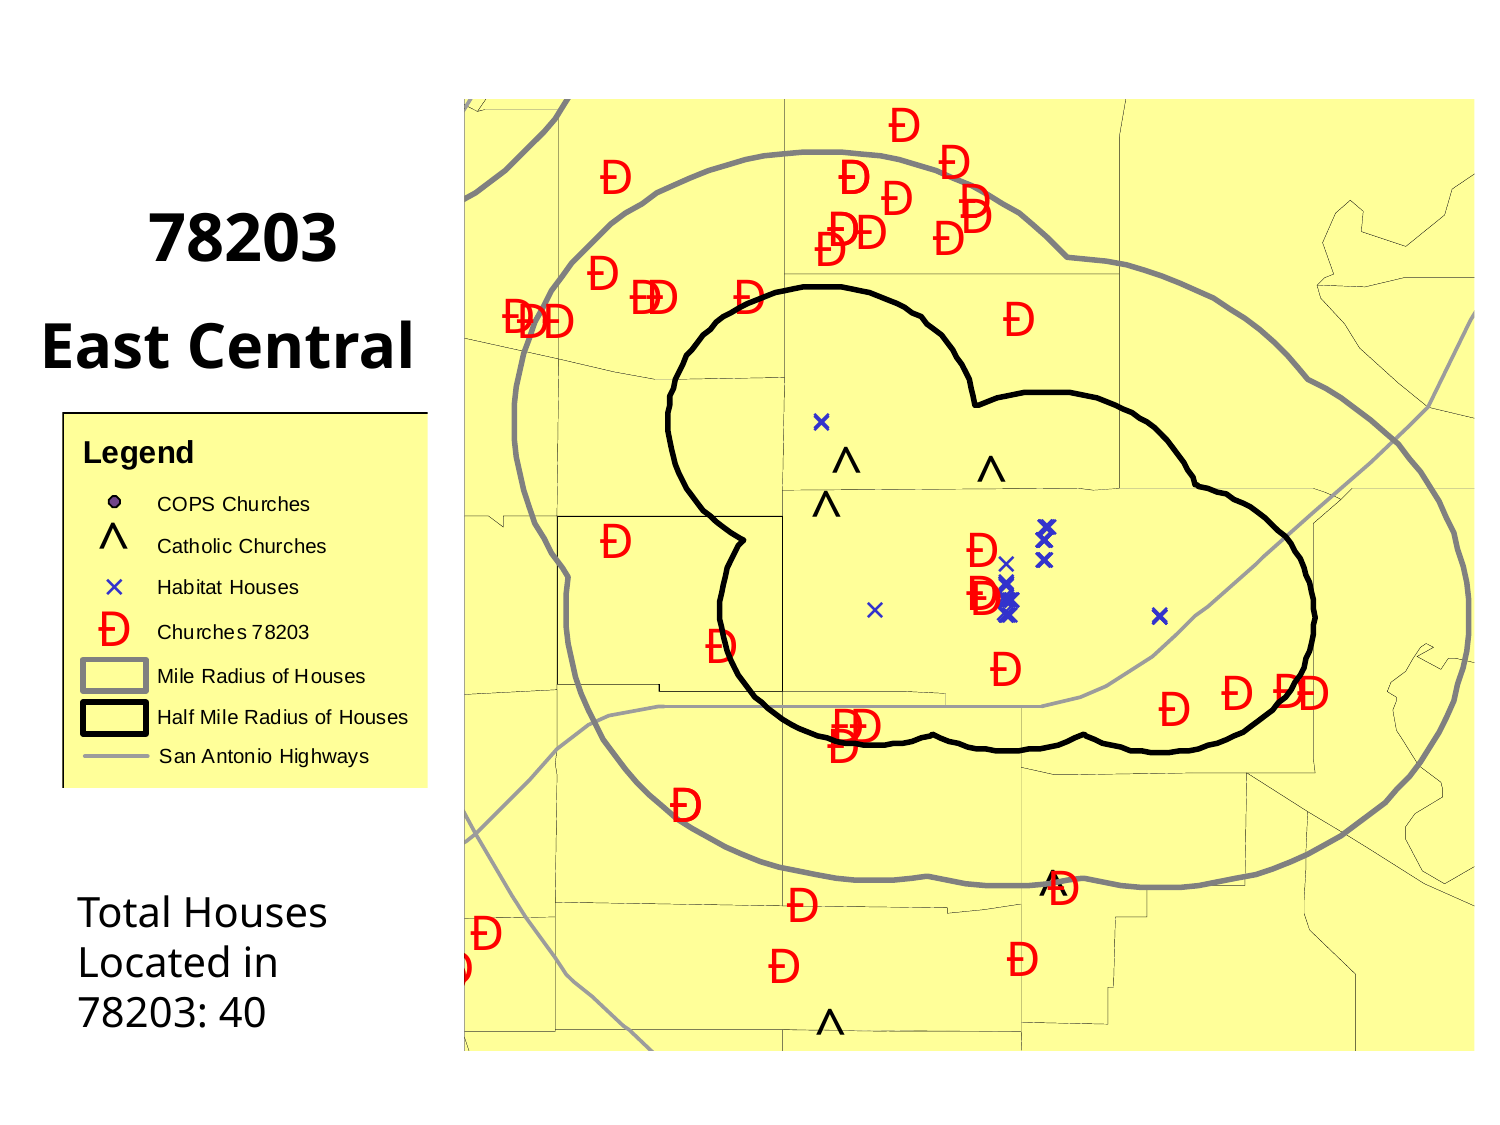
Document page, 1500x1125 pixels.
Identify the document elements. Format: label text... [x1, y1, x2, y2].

picture [462, 99, 1475, 1051]
text_box 78203 East Central [24, 187, 457, 389]
text_box Total Houses Located in 78203: 40 [62, 812, 375, 1044]
picture [62, 412, 429, 789]
